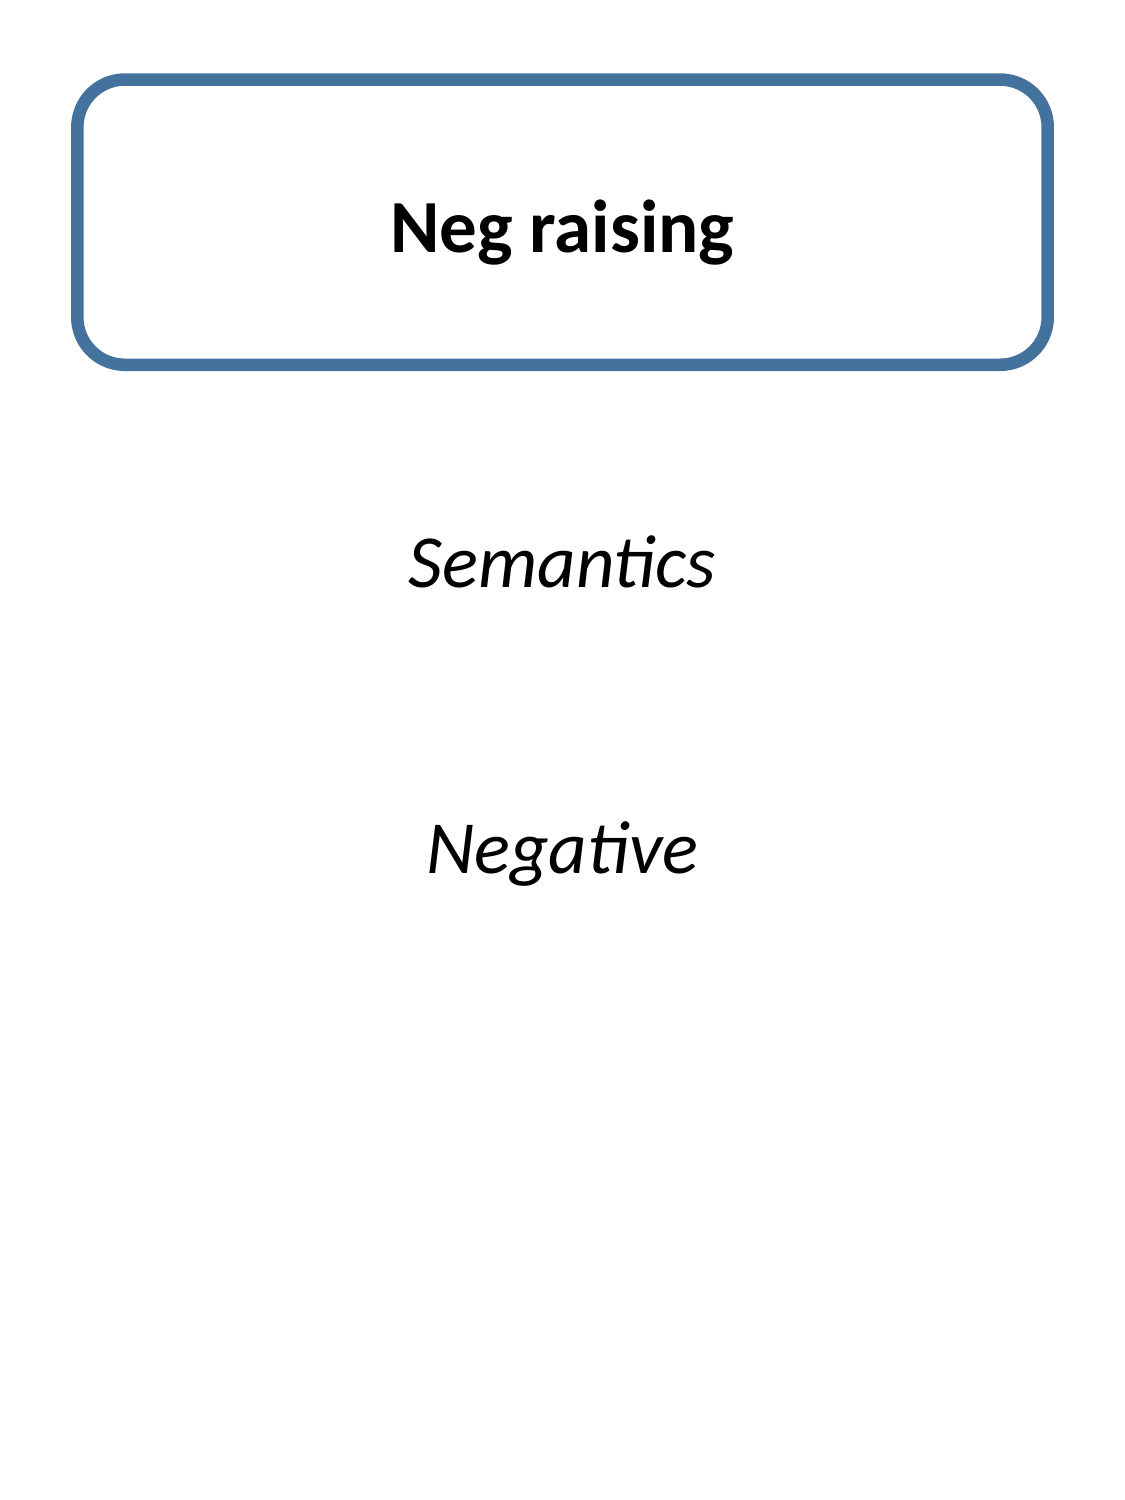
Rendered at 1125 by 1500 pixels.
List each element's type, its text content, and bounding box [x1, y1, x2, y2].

text_box Neg raising [76, 78, 1049, 366]
list Semantics Negative [77, 399, 1048, 1352]
